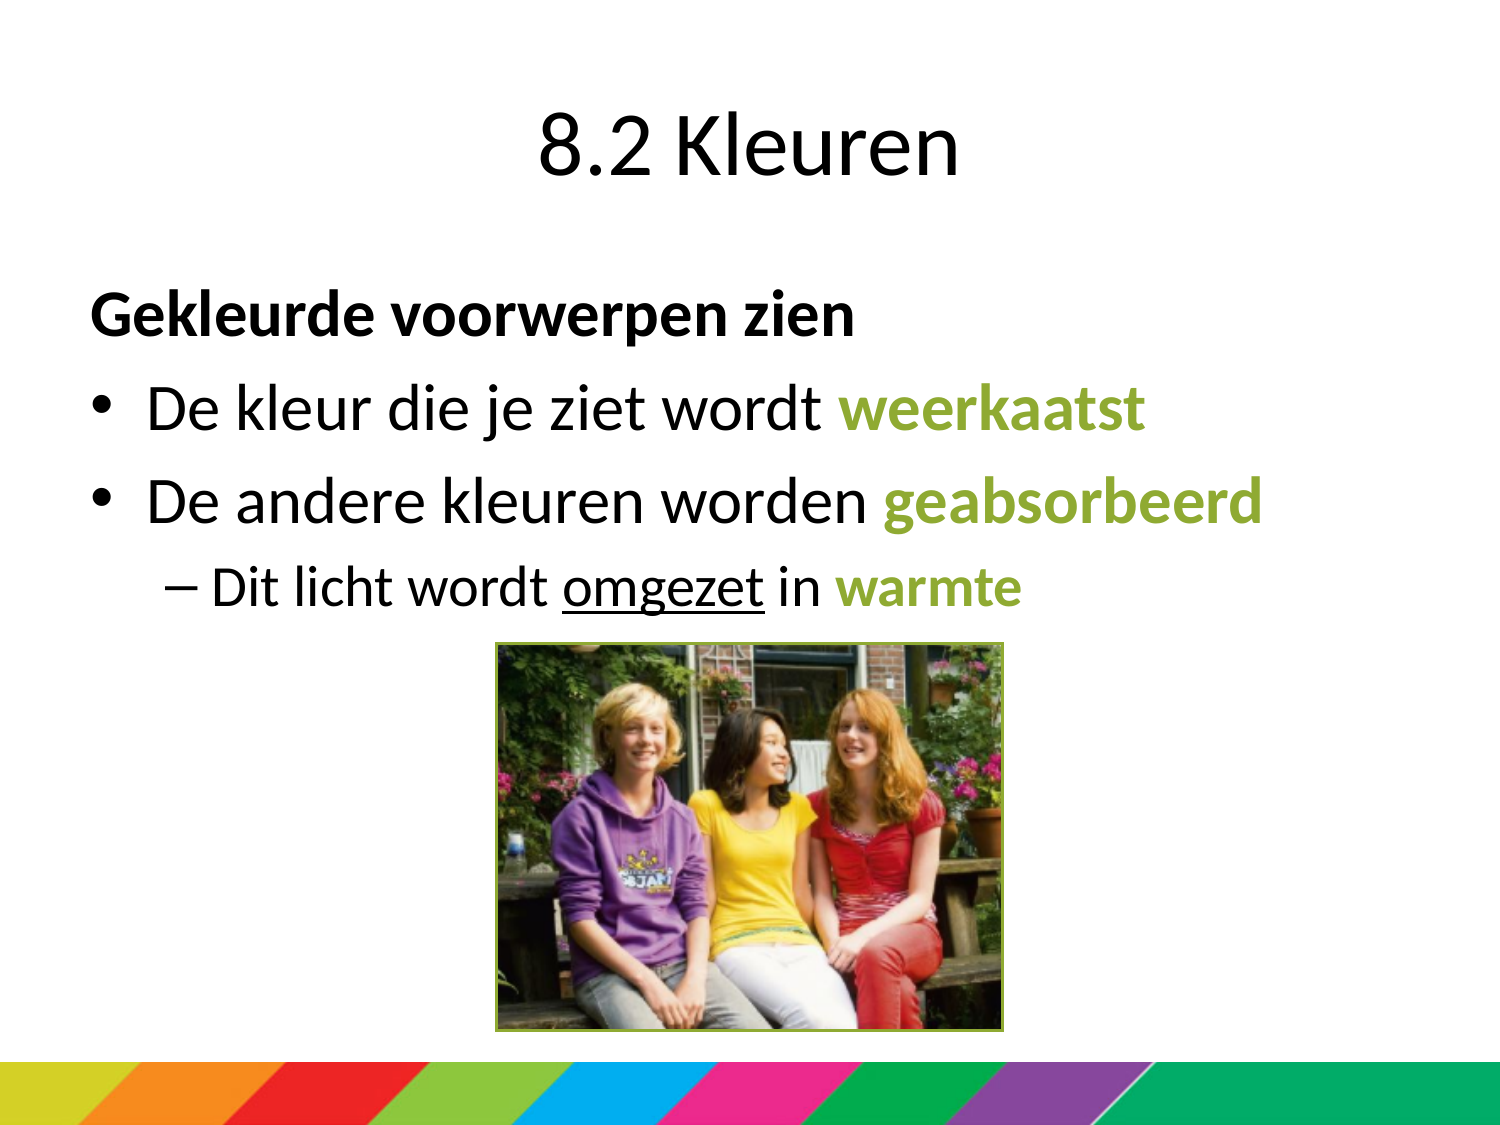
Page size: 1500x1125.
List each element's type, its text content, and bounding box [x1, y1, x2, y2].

picture [0, 1062, 574, 1125]
picture [656, 1062, 1500, 1125]
picture [497, 644, 1002, 1030]
title 8.2 Kleuren [75, 45, 1425, 233]
list Gekleurde voorwerpen zien De kleur die je ziet wordt weerkaatst De andere kleuren worden geabsorbeerd Dit licht wordt omgezet in warmte [75, 262, 1425, 1005]
